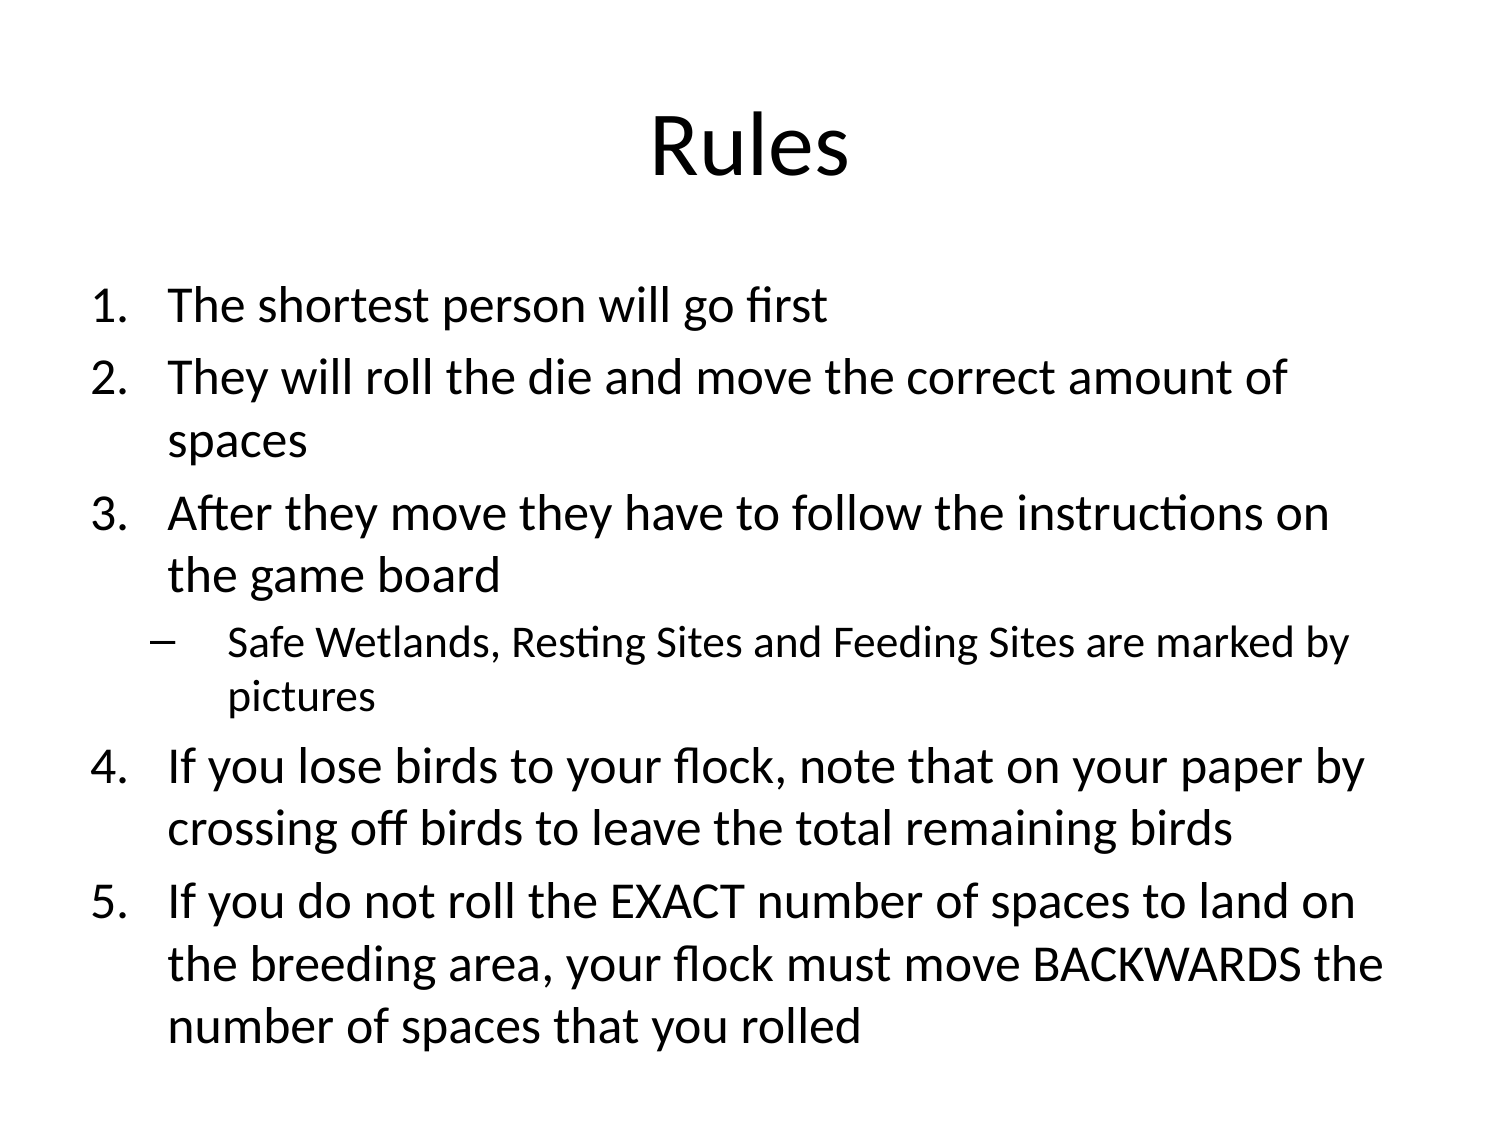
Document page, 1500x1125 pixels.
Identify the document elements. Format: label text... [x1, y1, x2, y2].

list The shortest person will go first They will roll the die and move the correct amount of spaces After they move they have to follow the instructions on the game board Safe Wetlands, Resting Sites and Feeding Sites are marked by pictures If you lose birds to your flock, note that on your paper by crossing off birds to leave the total remaining birds If you do not roll the EXACT number of spaces to land on the breeding area, your flock must move BACKWARDS the number of spaces that you rolled [75, 262, 1425, 1063]
title Rules [75, 45, 1425, 233]
